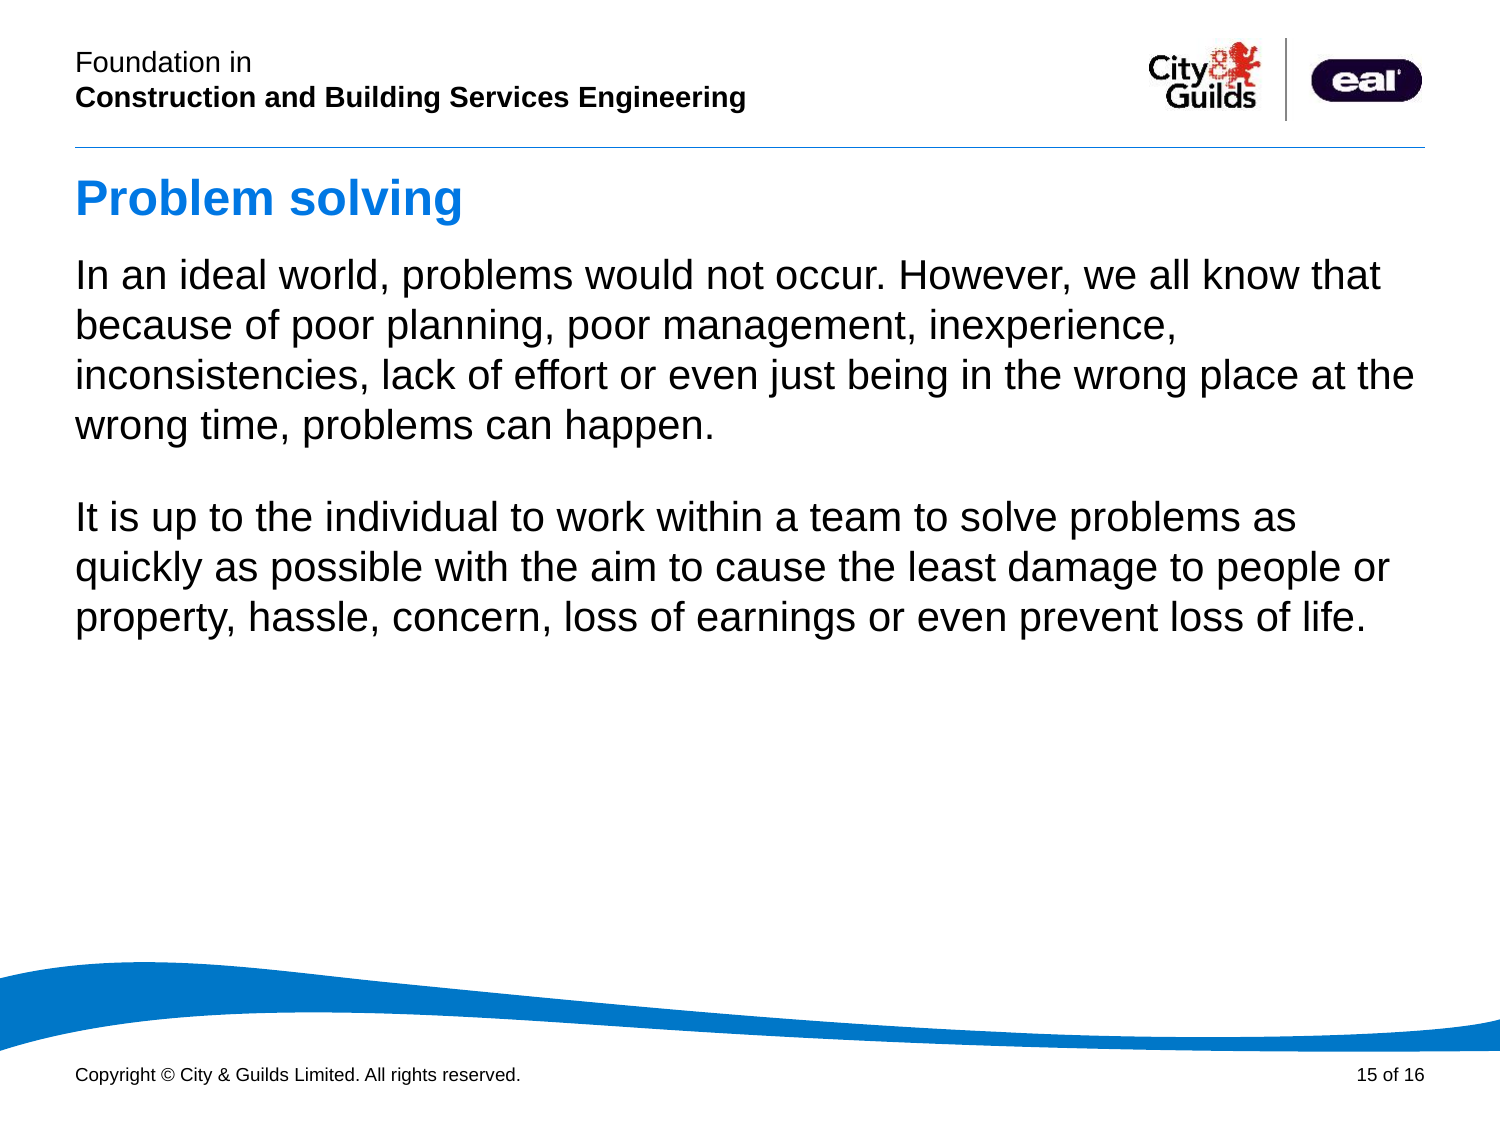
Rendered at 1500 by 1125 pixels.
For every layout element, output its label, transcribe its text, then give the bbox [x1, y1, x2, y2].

picture [1149, 38, 1422, 121]
list In an ideal world, problems would not occur. However, we all know that because of poor planning, poor management, inexperience, inconsistencies, lack of effort or even just being in the wrong place at the wrong time, problems can happen. It is up to the individual to work within a team to solve problems as quickly as possible with the aim to cause the least damage to people or property, hassle, concern, loss of earnings or even prevent loss of life. [74, 247, 1426, 946]
title Problem solving [74, 165, 1426, 229]
